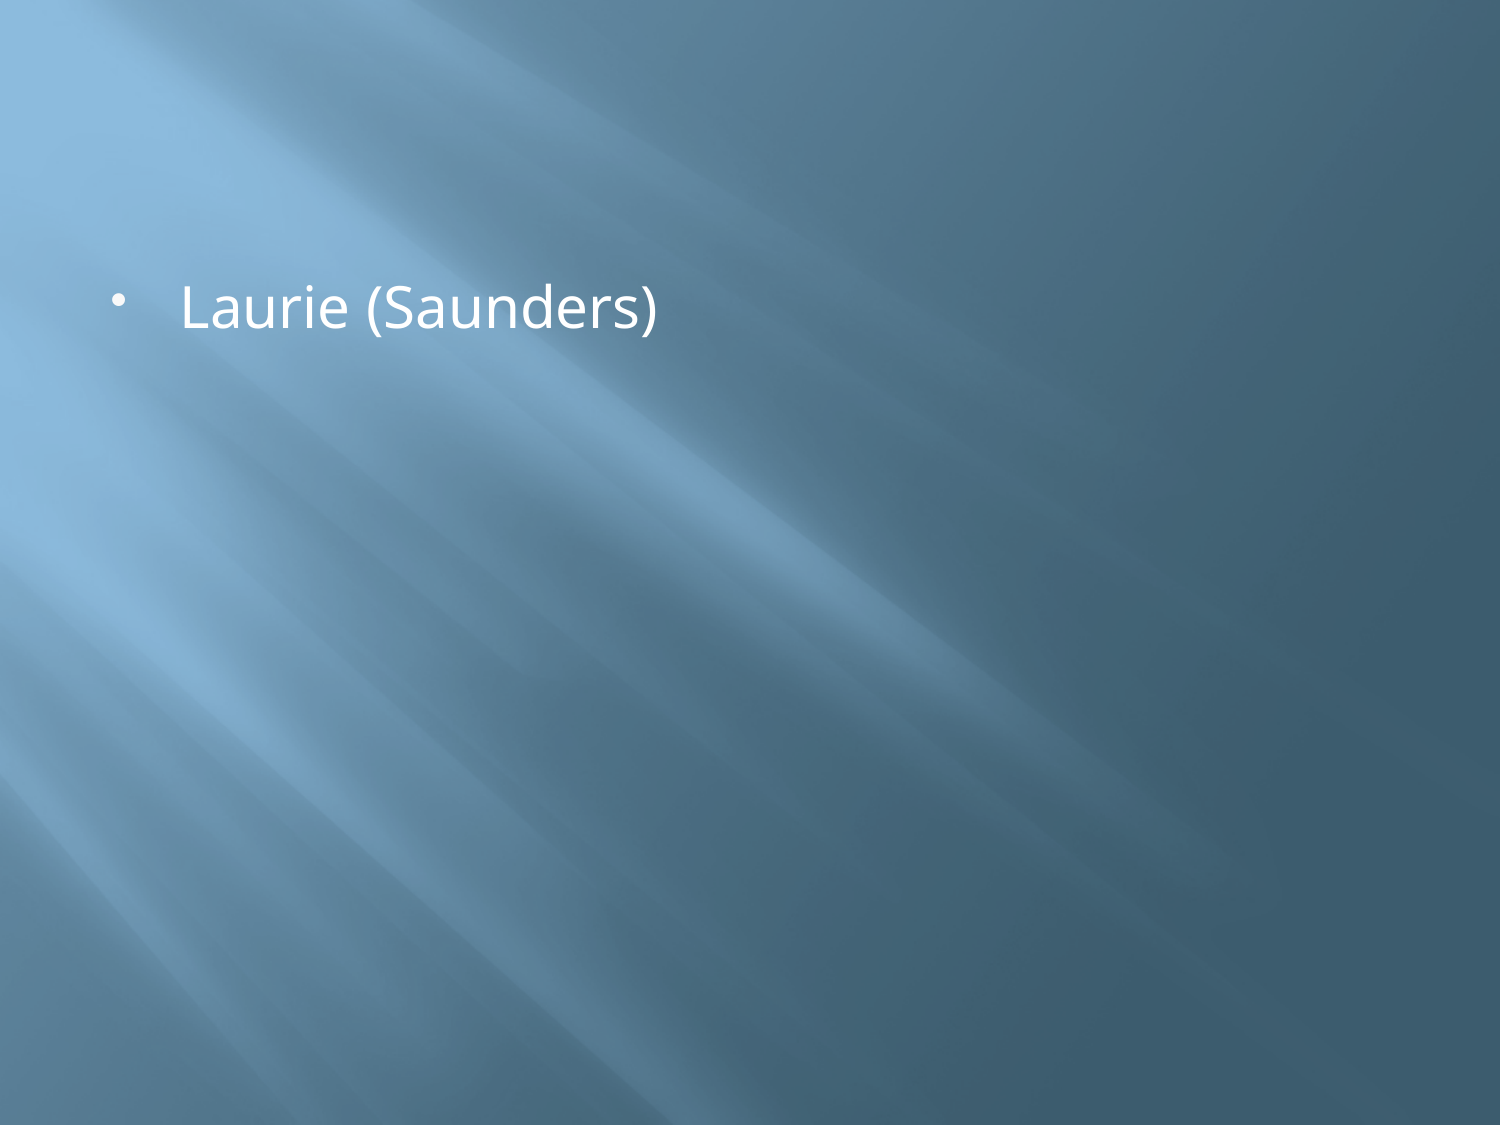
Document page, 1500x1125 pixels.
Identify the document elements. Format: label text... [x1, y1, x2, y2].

list Laurie (Saunders) [75, 262, 1425, 1035]
